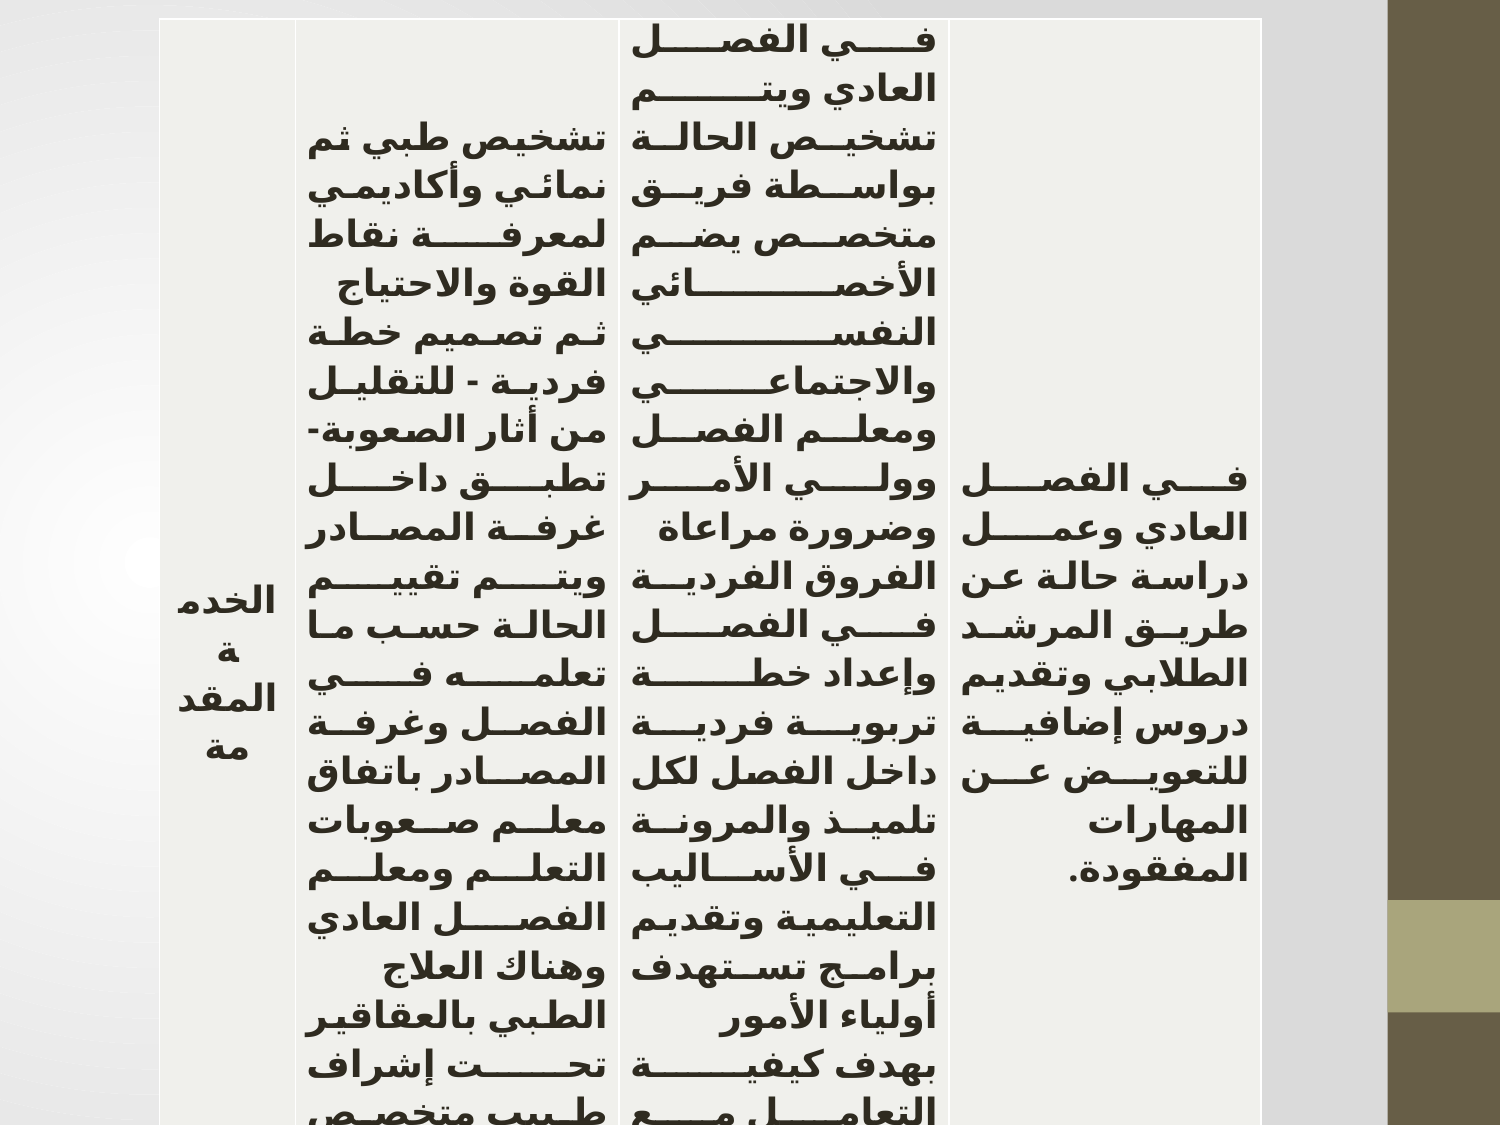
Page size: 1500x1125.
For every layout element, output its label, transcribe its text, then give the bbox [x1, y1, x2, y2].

table_header في الفصل العادي وعمل دراسة حالة عن طريق المرشد الطلابي وتقديم دروس إضافية للتعويض عن المهارات المفقودة. [950, 20, 1260, 1125]
table_header في الفصل العادي ويتم تشخيص الحالة بواسطة فريق متخصص يضم الأخصائي النفسي والاجتماعي ومعلم الفصل وولي الأمر وضرورة مراعاة الفروق الفردية في الفصل وإعداد خطة تربوية فردية داخل الفصل لكل تلميذ والمرونة في الأساليب التعليمية وتقديم برامج تستهدف أولياء الأمور بهدف كيفية التعامل مع طفلهم وأخيراً تهيئة التلميذ للانخراط في المجال المهني . [620, 20, 948, 1125]
table_header الخدمة المقدمة [160, 20, 295, 1125]
table_header تشخيص طبي ثم نمائي وأكاديمي لمعرفة نقاط القوة والاحتياج ثم تصميم خطة فردية - للتقليل من أثار الصعوبة- تطبق داخل غرفة المصادر ويتم تقييم الحالة حسب ما تعلمه في الفصل وغرفة المصادر باتفاق معلم صعوبات التعلم ومعلم الفصل العادي وهناك العلاج الطبي بالعقاقير تحت إشراف طبيب متخصص لمن يعانون من النشاط الزائد. [296, 20, 618, 1125]
